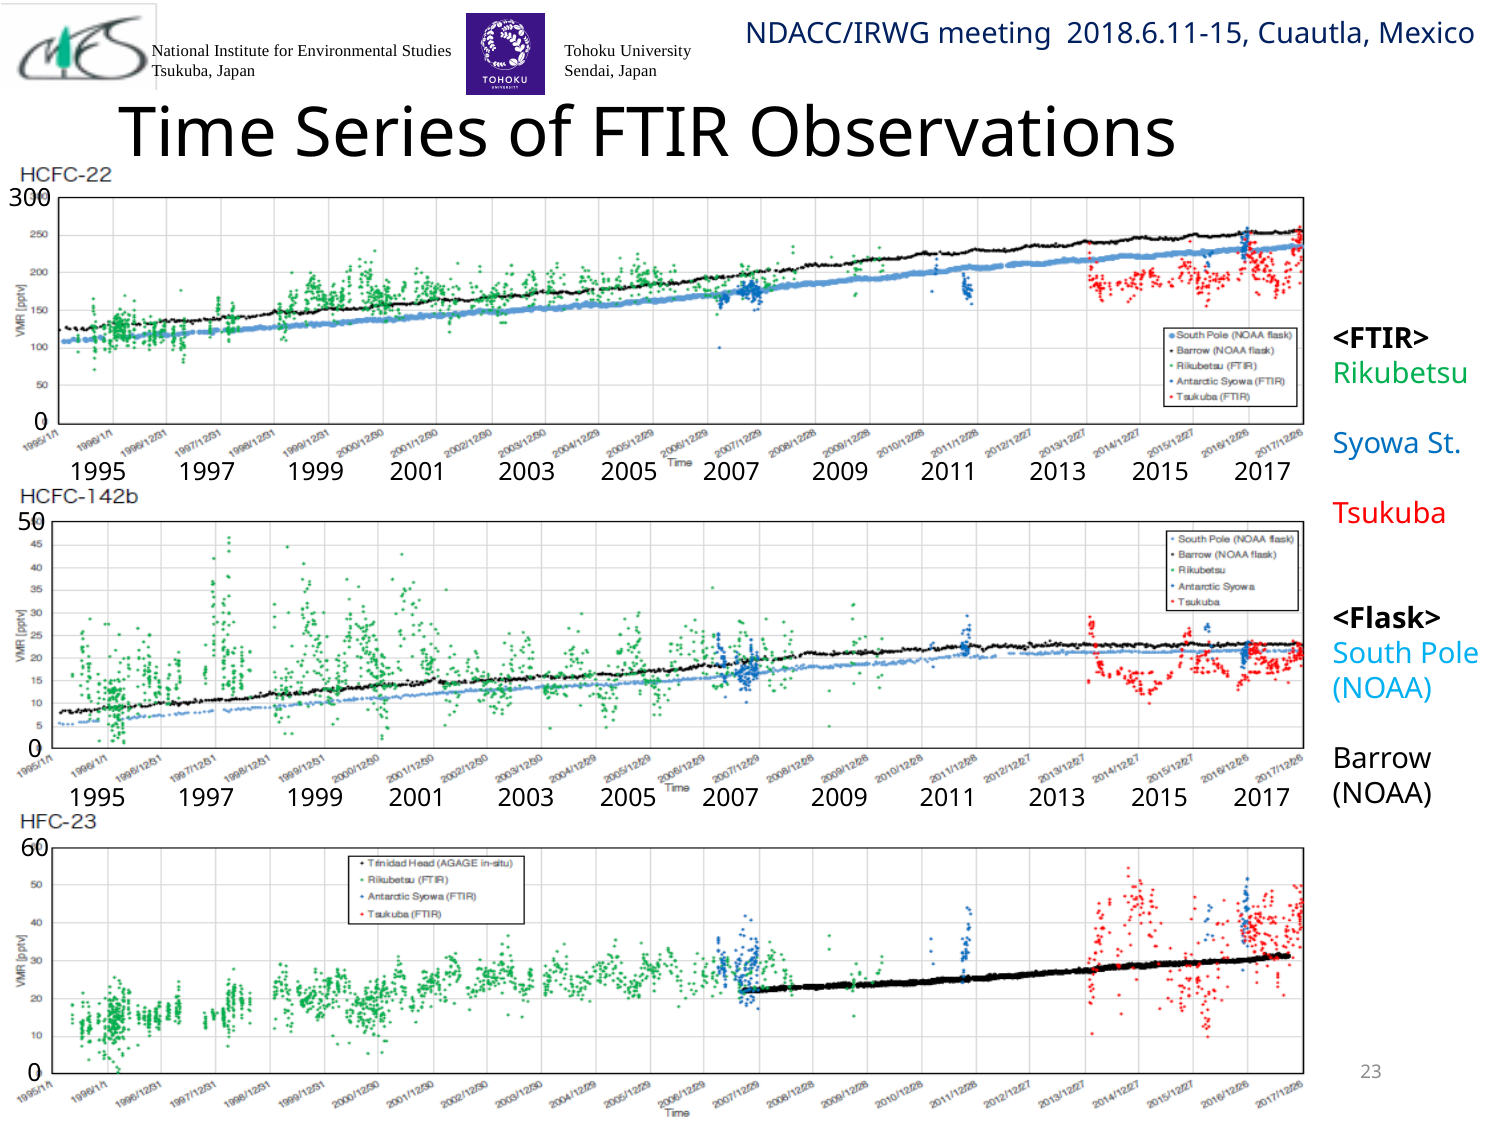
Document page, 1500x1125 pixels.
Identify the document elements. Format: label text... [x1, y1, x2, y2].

text_box <FTIR> Rikubetsu Syowa St. Tsukuba <Flask> South Pole (NOAA) Barrow (NOAA) [1317, 312, 1495, 817]
title Time Series of FTIR Observations [103, 42, 1397, 226]
slide_number 23 [1317, 1042, 1397, 1103]
picture [5, 165, 1317, 1123]
picture [466, 13, 545, 42]
picture [1, 2, 160, 90]
text_box 300 [0, 173, 5, 219]
